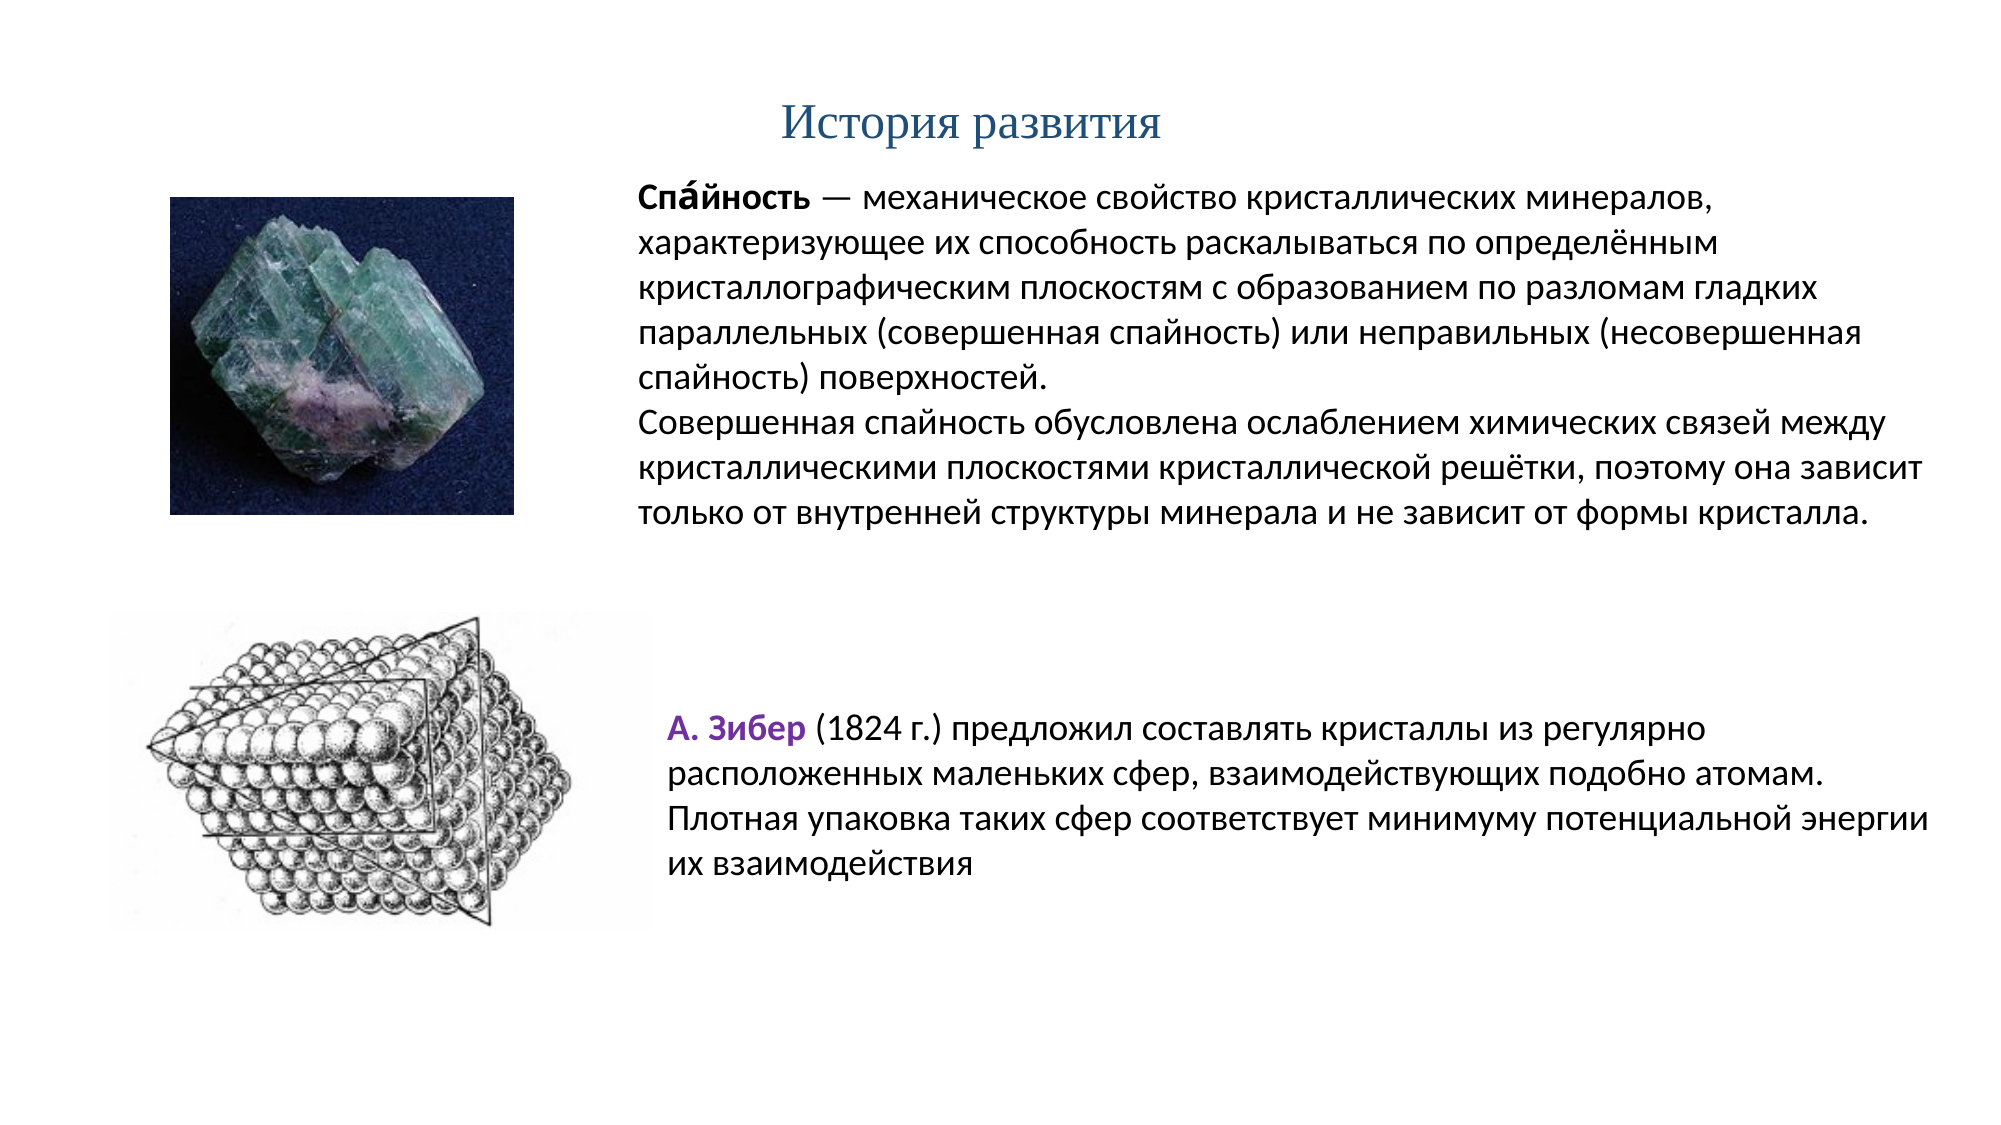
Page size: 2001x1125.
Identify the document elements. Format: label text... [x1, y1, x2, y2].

picture [170, 197, 514, 515]
text_box А. Зибер (1824 г.) предложил составлять кристаллы из регулярно расположенных маленьких сфер, взаимодействующих подобно атомам. Плотная упаковка таких сфер соответствует минимуму потенциальной энергии их взаимодействия [653, 695, 1949, 891]
text_box История развития [766, 80, 1177, 156]
picture [110, 612, 653, 930]
text_box Спа́йность — механическое свойство кристаллических минералов, характеризующее их способность раскалываться по определённым кристаллографическим плоскостям с образованием по разломам гладких параллельных (совершенная спайность) или неправильных (несовершенная спайность) поверхностей. Совершенная спайность обусловлена ослаблением химических связей между кристаллическими плоскостями кристаллической решётки, поэтому она зависит только от внутренней структуры минерала и не зависит от формы кристалла. [623, 164, 1949, 585]
